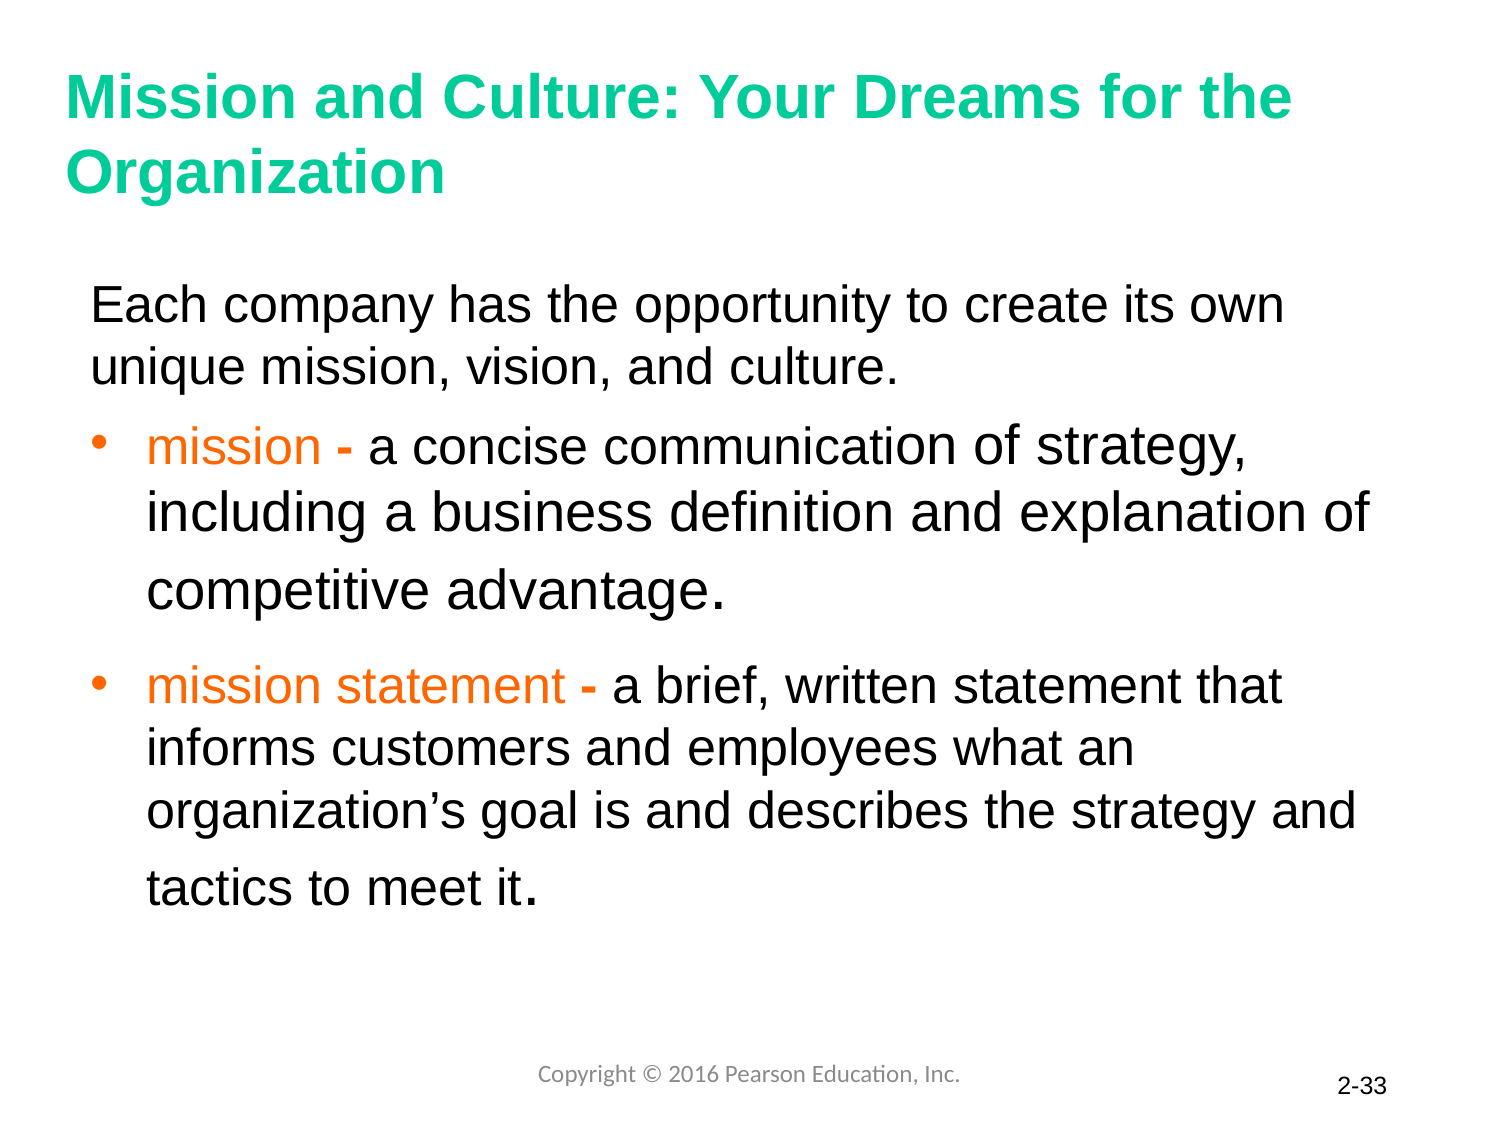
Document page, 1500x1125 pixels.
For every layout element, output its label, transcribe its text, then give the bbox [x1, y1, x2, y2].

footer Copyright © 2016 Pearson Education, Inc. [512, 1042, 988, 1103]
title Mission and Culture: Your Dreams for the Organization [50, 37, 1500, 225]
list Each company has the opportunity to create its own unique mission, vision, and culture. mission - a concise communication of strategy, including a business definition and explanation of competitive advantage. mission statement - a brief, written statement that informs customers and employees what an organization’s goal is and describes the strategy and tactics to meet it. [75, 262, 1425, 1005]
